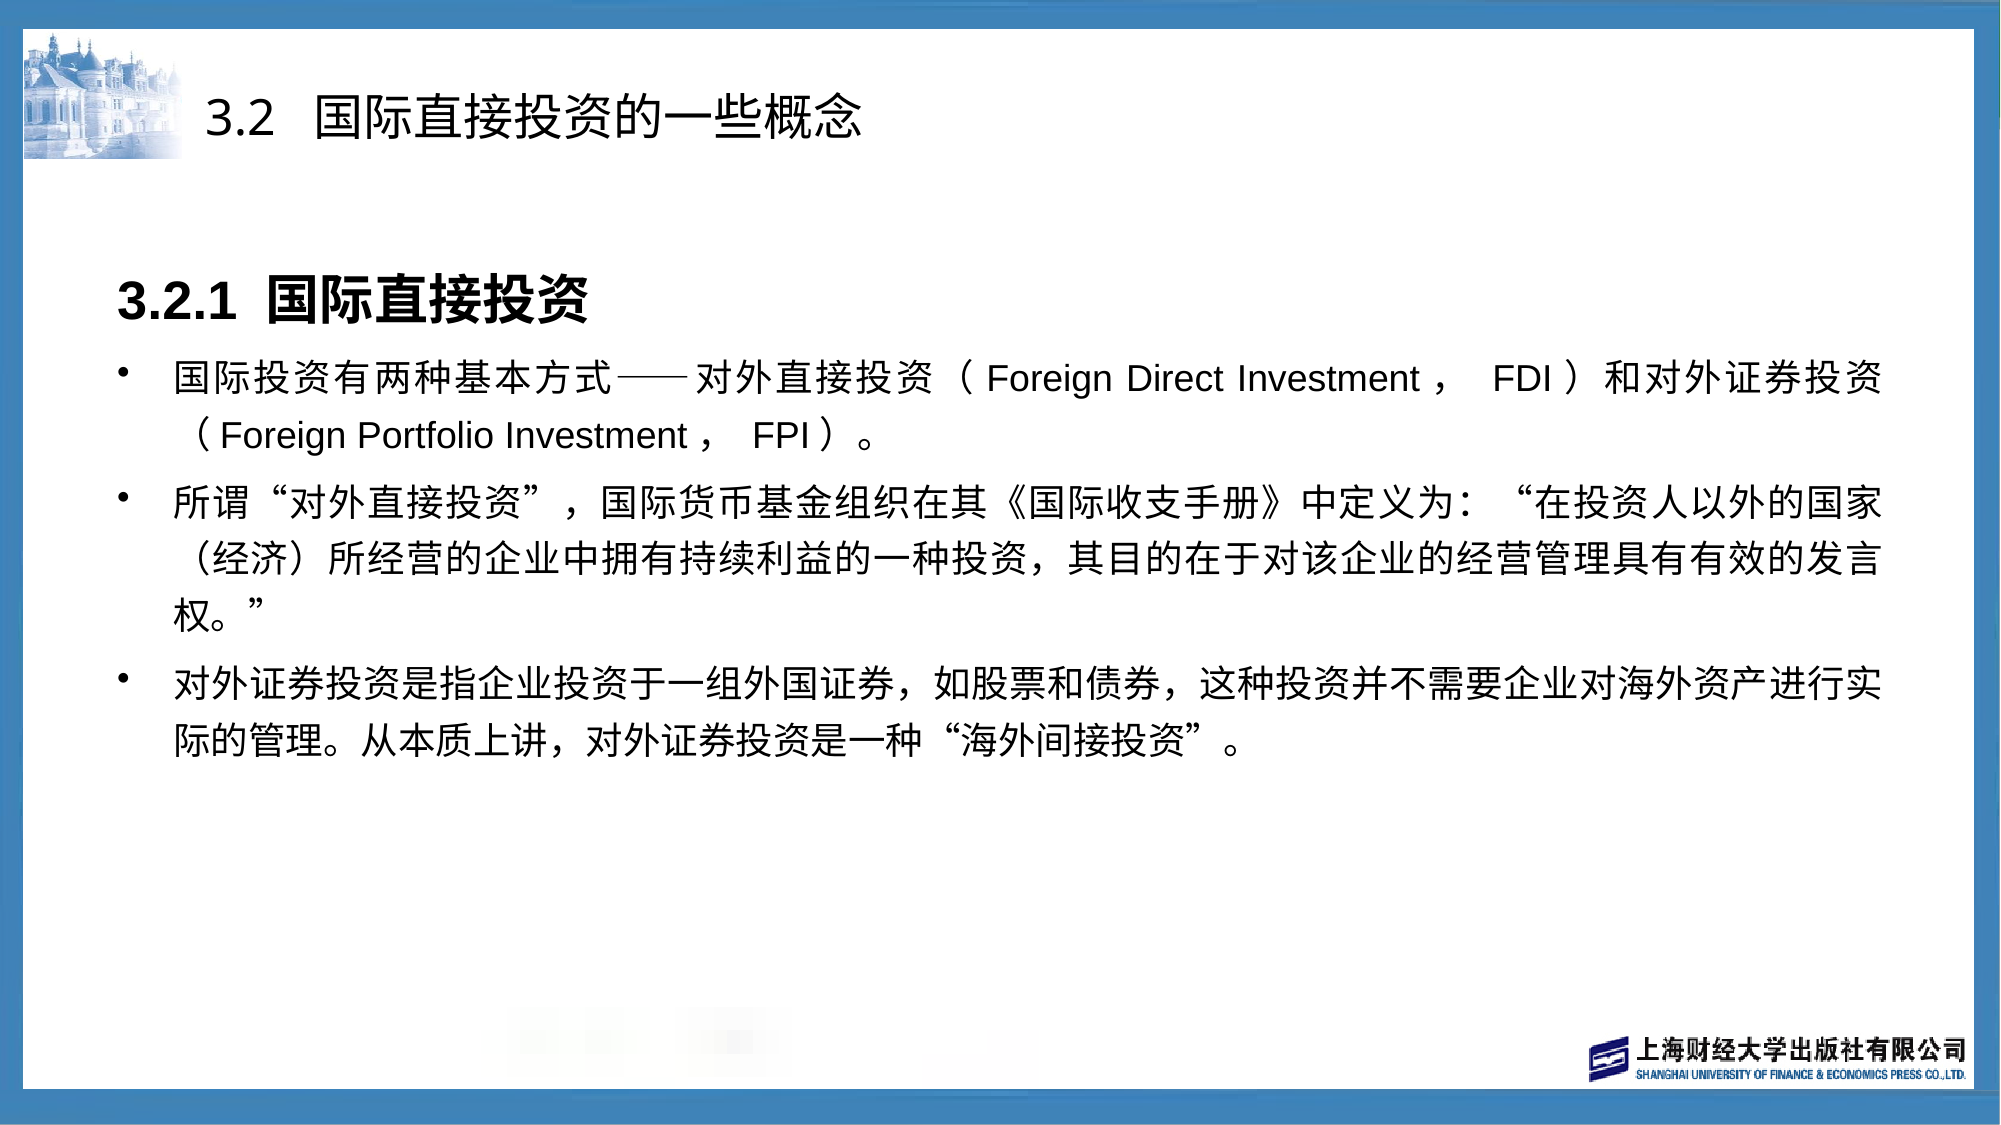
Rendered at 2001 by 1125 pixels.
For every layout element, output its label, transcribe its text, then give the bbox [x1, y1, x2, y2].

picture [0, 0, 2001, 1125]
list 3.2.1 国际直接投资 国际投资有两种基本方式——对外直接投资（Foreign Direct Investment， FDI）和对外证券投资（Foreign Portfolio Investment， FPI）。 所谓“对外直接投资”，国际货币基金组织在其《国际收支手册》中定义为：“在投资人以外的国家（经济）所经营的企业中拥有持续利益的一种投资，其目的在于对该企业的经营管理具有有效的发言权。” 对外证券投资是指企业投资于一组外国证券，如股票和债券，这种投资并不需要企业对海外资产进行实际的管理。从本质上讲，对外证券投资是一种“海外间接投资”。 [102, 241, 1898, 1065]
title 3.2 国际直接投资的一些概念 [190, 64, 1547, 168]
